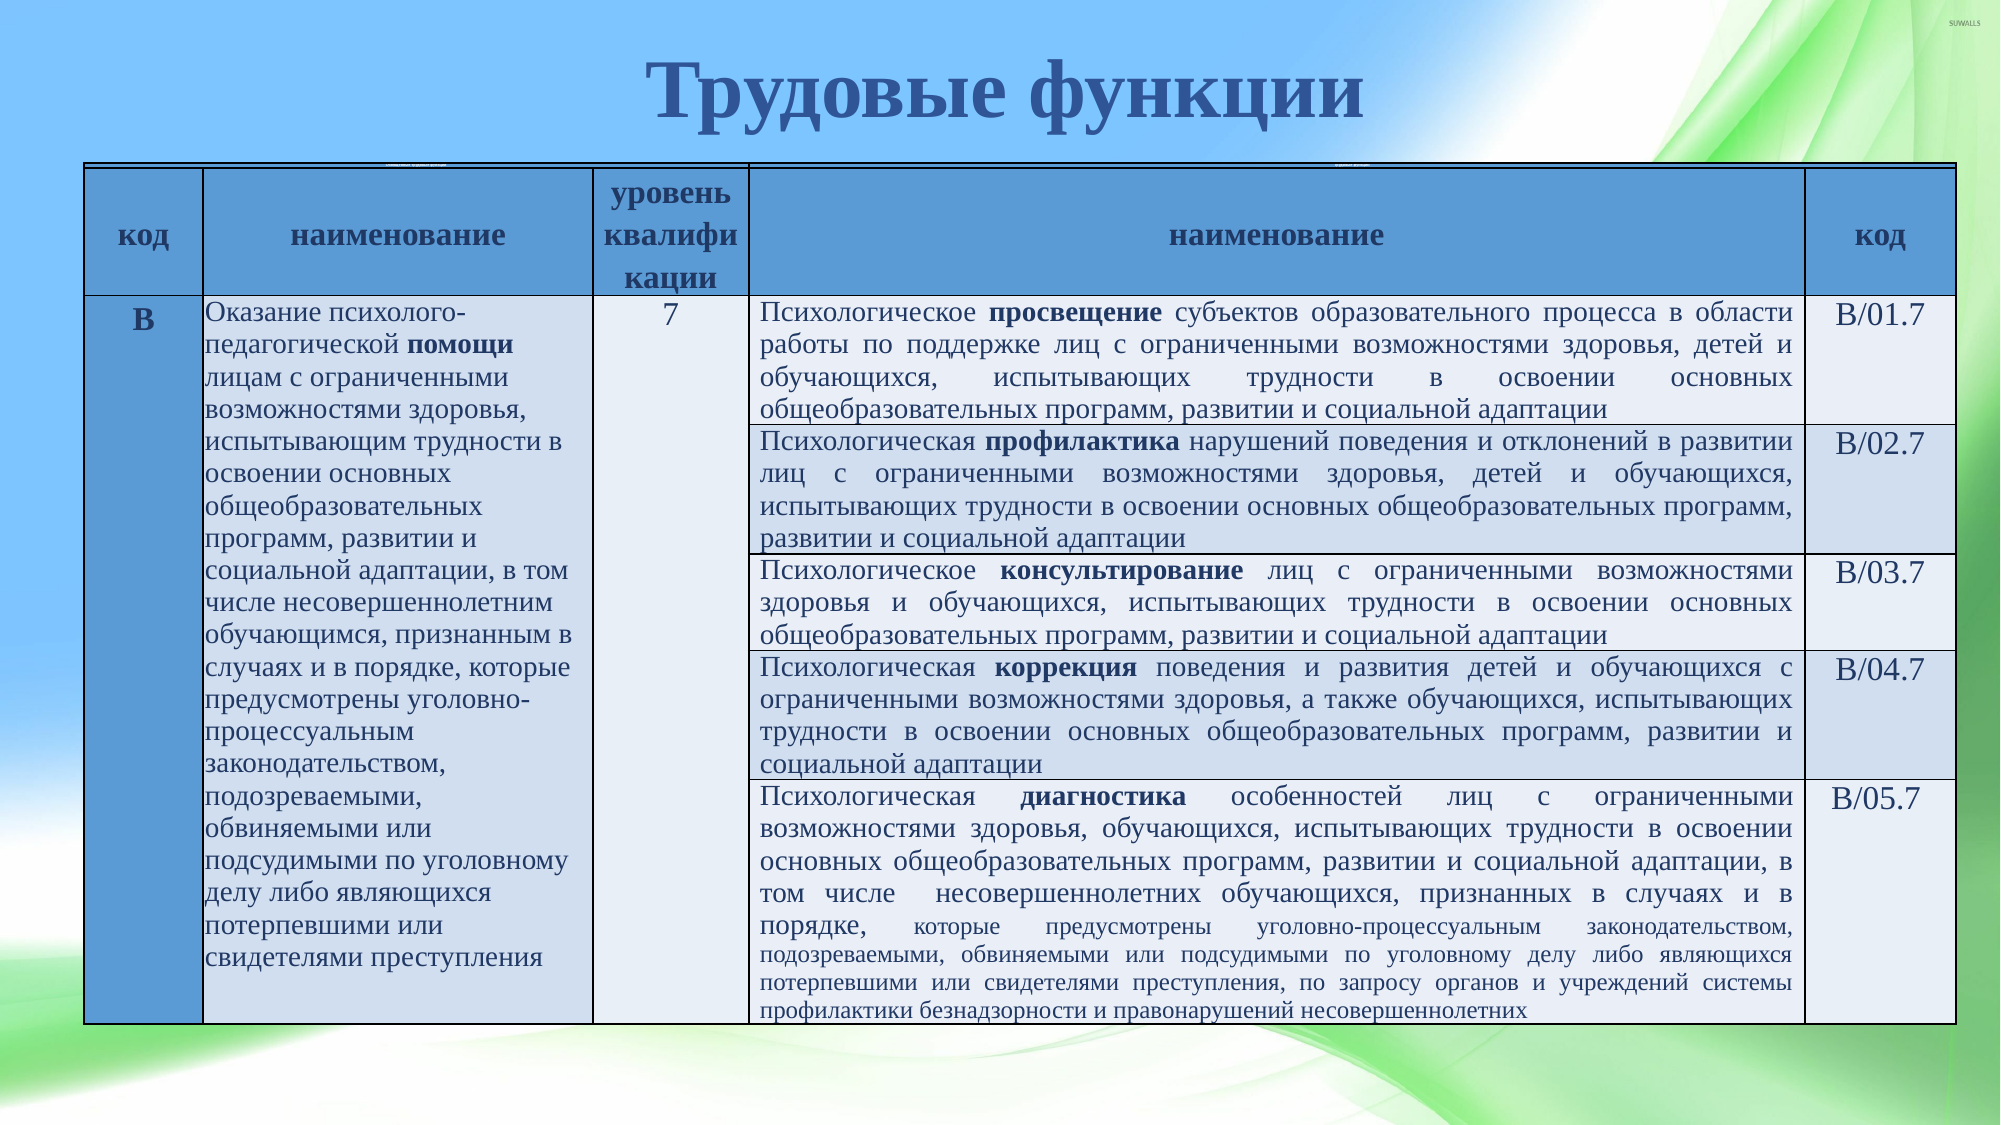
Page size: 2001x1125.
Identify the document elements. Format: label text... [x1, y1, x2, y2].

table_cell Психологическое консультирование лиц с ограниченными возможностями здоровья и обучающихся, испытывающих трудности в освоении основных общеобразовательных программ, развитии и социальной адаптации [750, 555, 1804, 650]
table_cell 7 [594, 296, 748, 1023]
picture [0, 0, 2001, 1125]
table_cell уровень квалификации [594, 169, 748, 295]
table_cell Психологическое просвещение субъектов образовательного процесса в области работы по поддержке лиц с ограниченными возможностями здоровья, детей и обучающихся, испытывающих трудности в освоении основных общеобразовательных программ, развитии и социальной адаптации [750, 296, 1804, 424]
table_cell В/03.7 [1806, 555, 1955, 650]
table_cell наименование [204, 169, 592, 295]
table_cell код [1806, 169, 1955, 295]
table_cell В/05.7 [1806, 780, 1955, 1023]
table_cell наименование [750, 169, 1804, 295]
table_cell Оказание психолого-педагогической помощи лицам с ограниченными возможностями здоровья, испытывающим трудности в освоении основных общеобразовательных программ, развитии и социальной адаптации, в том числе несовершеннолетним обучающимся, признанным в случаях и в порядке, которые предусмотрены уголовно-процессуальным законодательством, подозреваемыми, обвиняемыми или подсудимыми по уголовному делу либо являющихся потерпевшими или свидетелями преступления [204, 296, 592, 1023]
table_cell В/02.7 [1806, 425, 1955, 553]
table_cell В/04.7 [1806, 651, 1955, 779]
table_cell Психологическая коррекция поведения и развития детей и обучающихся с ограниченными возможностями здоровья, а также обучающихся, испытывающих трудности в освоении основных общеобразовательных программ, развитии и социальной адаптации [750, 651, 1804, 779]
table_cell В [85, 296, 202, 1023]
table_cell Психологическая профилактика нарушений поведения и отклонений в развитии лиц с ограниченными возможностями здоровья, детей и обучающихся, испытывающих трудности в освоении основных общеобразовательных программ, развитии и социальной адаптации [750, 425, 1804, 553]
table_cell код [85, 169, 202, 295]
title Трудовые функции [143, 38, 1869, 143]
table_cell Психологическая диагностика особенностей лиц с ограниченными возможностями здоровья, обучающихся, испытывающих трудности в освоении основных общеобразовательных программ, развитии и социальной адаптации, в том числе несовершеннолетних обучающихся, признанных в случаях и в порядке, которые предусмотрены уголовно-процессуальным законодательством, подозреваемыми, обвиняемыми или подсудимыми по уголовному делу либо являющихся потерпевшими или свидетелями преступления, по запросу органов и учреждений системы профилактики безнадзорности и правонарушений несовершеннолетних [750, 780, 1804, 1023]
table_cell В/01.7 [1806, 296, 1955, 424]
